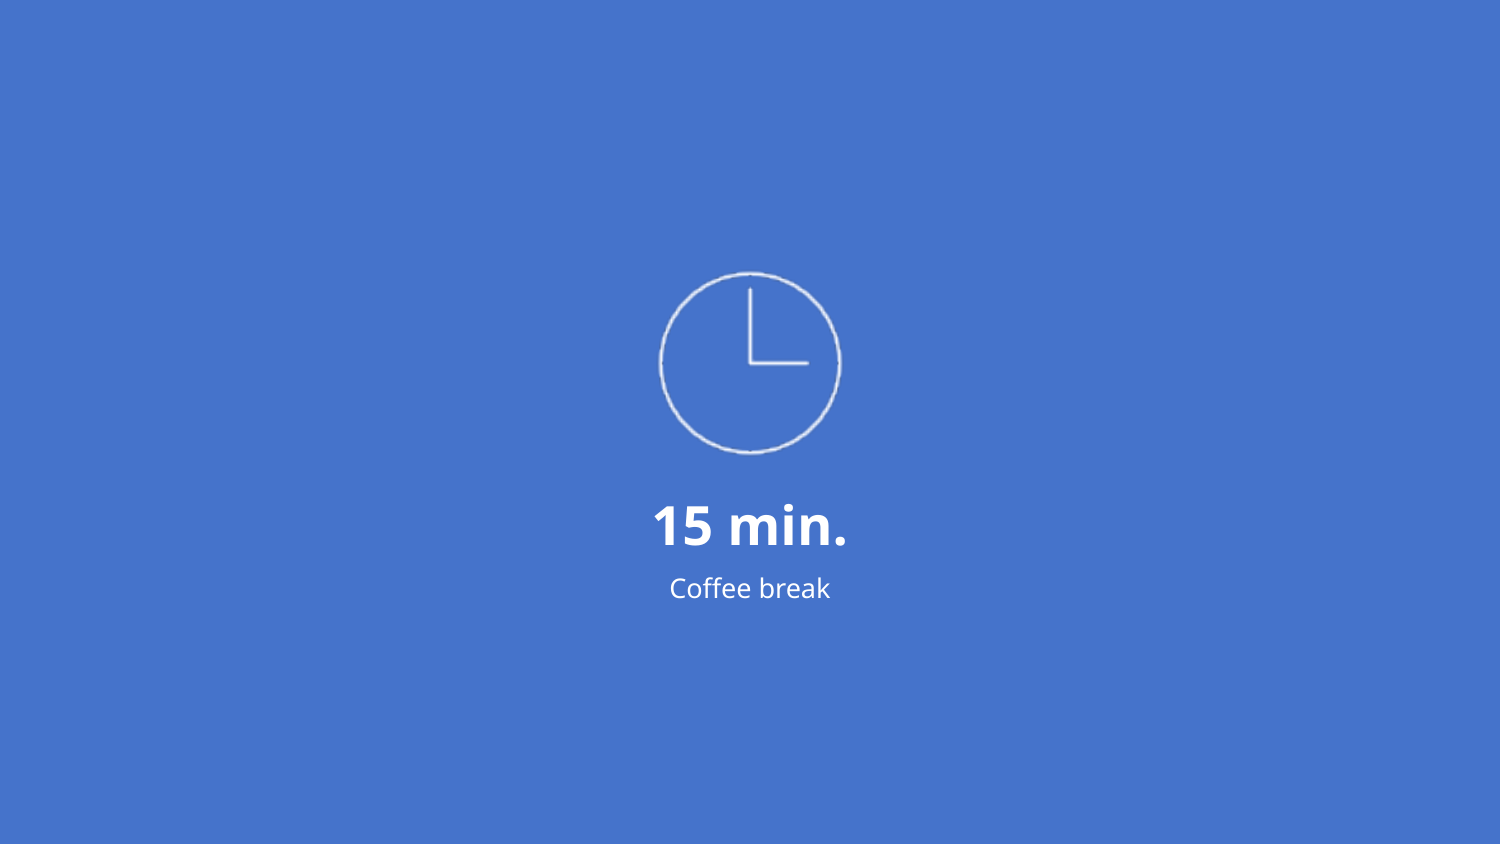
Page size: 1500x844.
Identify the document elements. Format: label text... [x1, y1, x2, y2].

subtitle 15 min. [218, 493, 1282, 564]
list Coffee break [218, 564, 1282, 612]
